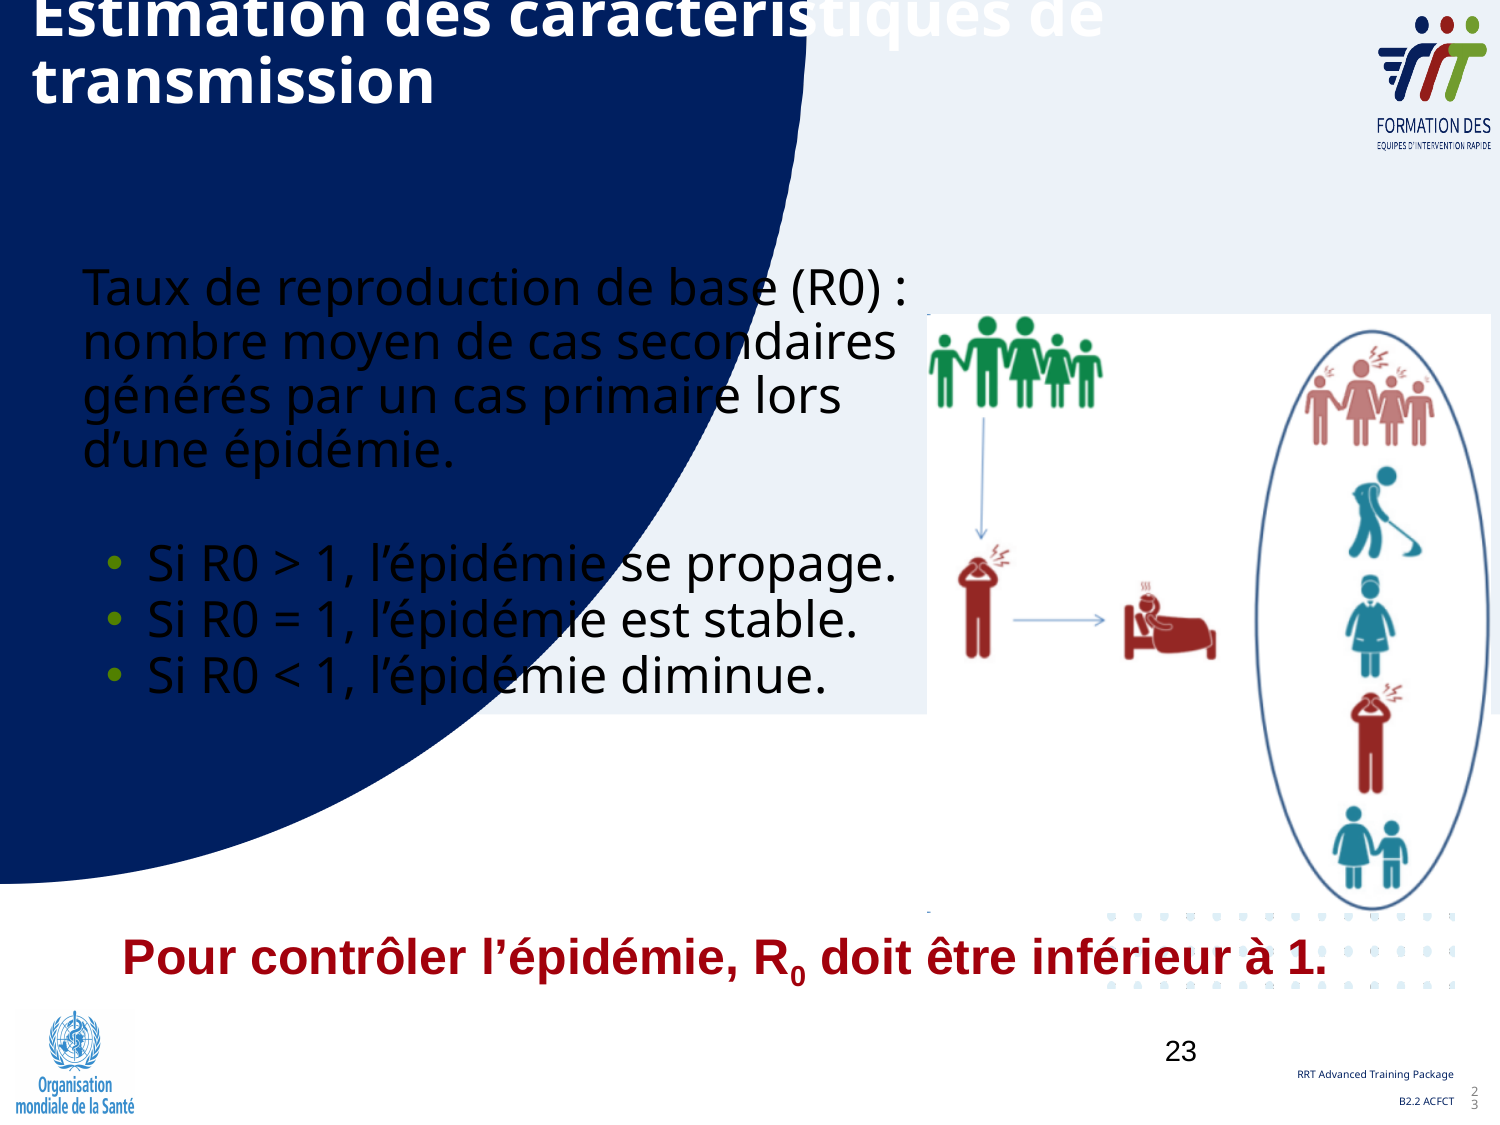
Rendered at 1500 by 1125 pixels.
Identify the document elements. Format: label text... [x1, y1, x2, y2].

list Taux de reproduction de base (R0) : nombre moyen de cas secondaires générés par un cas primaire lors d’une épidémie. Si R0 > 1, l’épidémie se propage. Si R0 = 1, l’épidémie est stable. Si R0 < 1, l’épidémie diminue. [74, 254, 928, 760]
text_box Pour contrôler l’épidémie, R0 doit être inférieur à 1. [108, 916, 1491, 1060]
picture [1377, 15, 1491, 151]
slide_number 23 [1149, 1024, 1500, 1103]
title Estimation des caractéristiques de transmission [23, 0, 1151, 104]
picture [15, 1009, 135, 1115]
picture [926, 314, 1491, 916]
picture [0, 0, 807, 884]
